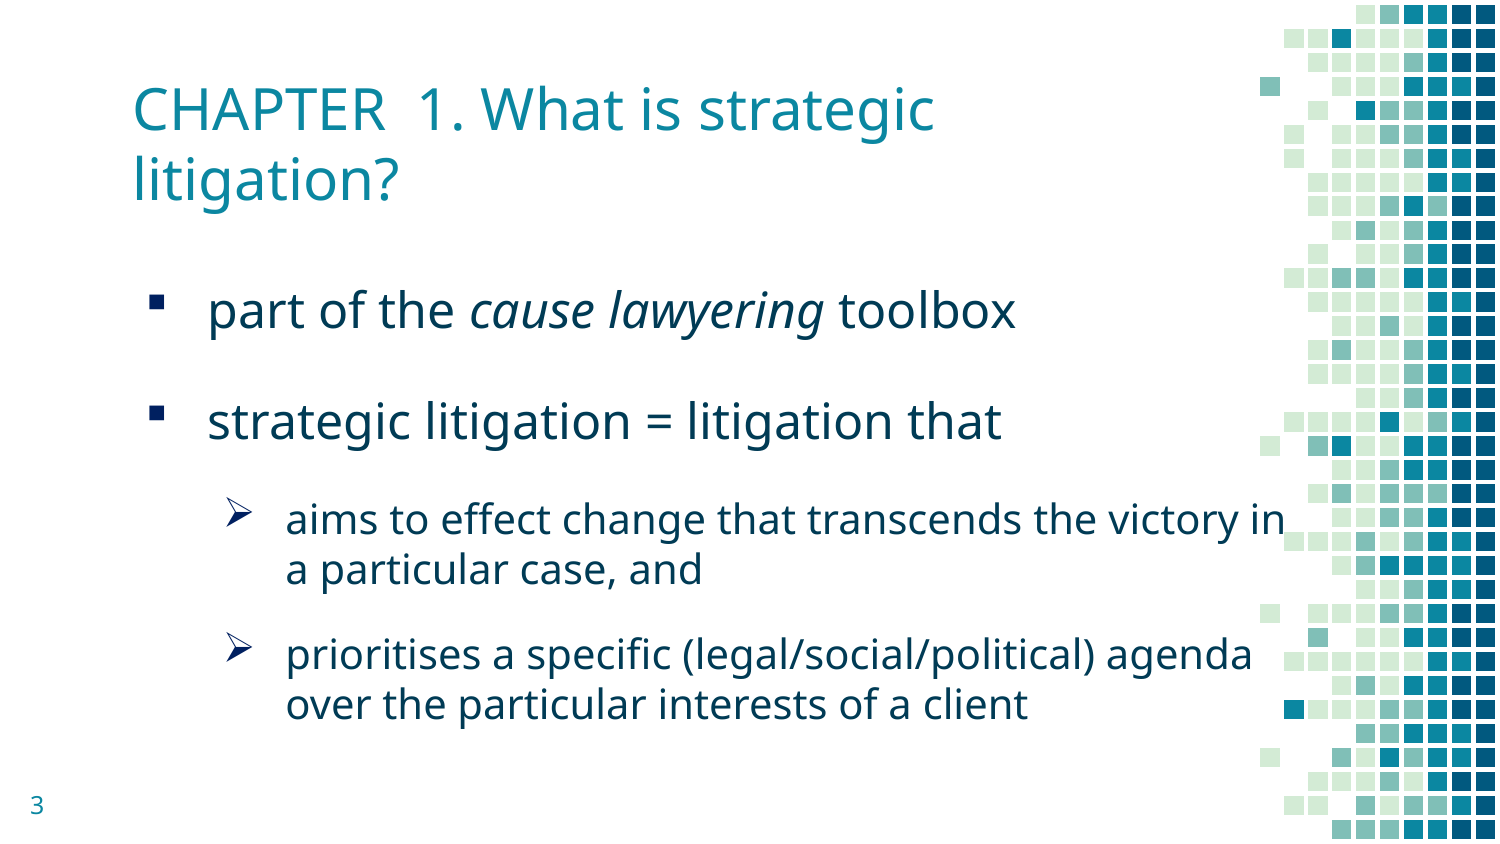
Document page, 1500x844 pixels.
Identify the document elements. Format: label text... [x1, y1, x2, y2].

slide_number 3 [15, 774, 105, 839]
list part of the cause lawyering toolbox [117, 263, 1227, 374]
text_box prioritises a specific (legal/social/political) agenda over the particular interests of a client [195, 612, 1305, 727]
title CHAPTER 1. What is strategic litigation? [117, 86, 1227, 228]
text_box strategic litigation = litigation that [117, 374, 1227, 474]
text_box aims to effect change that transcends the victory in a particular case, and [195, 477, 1305, 592]
